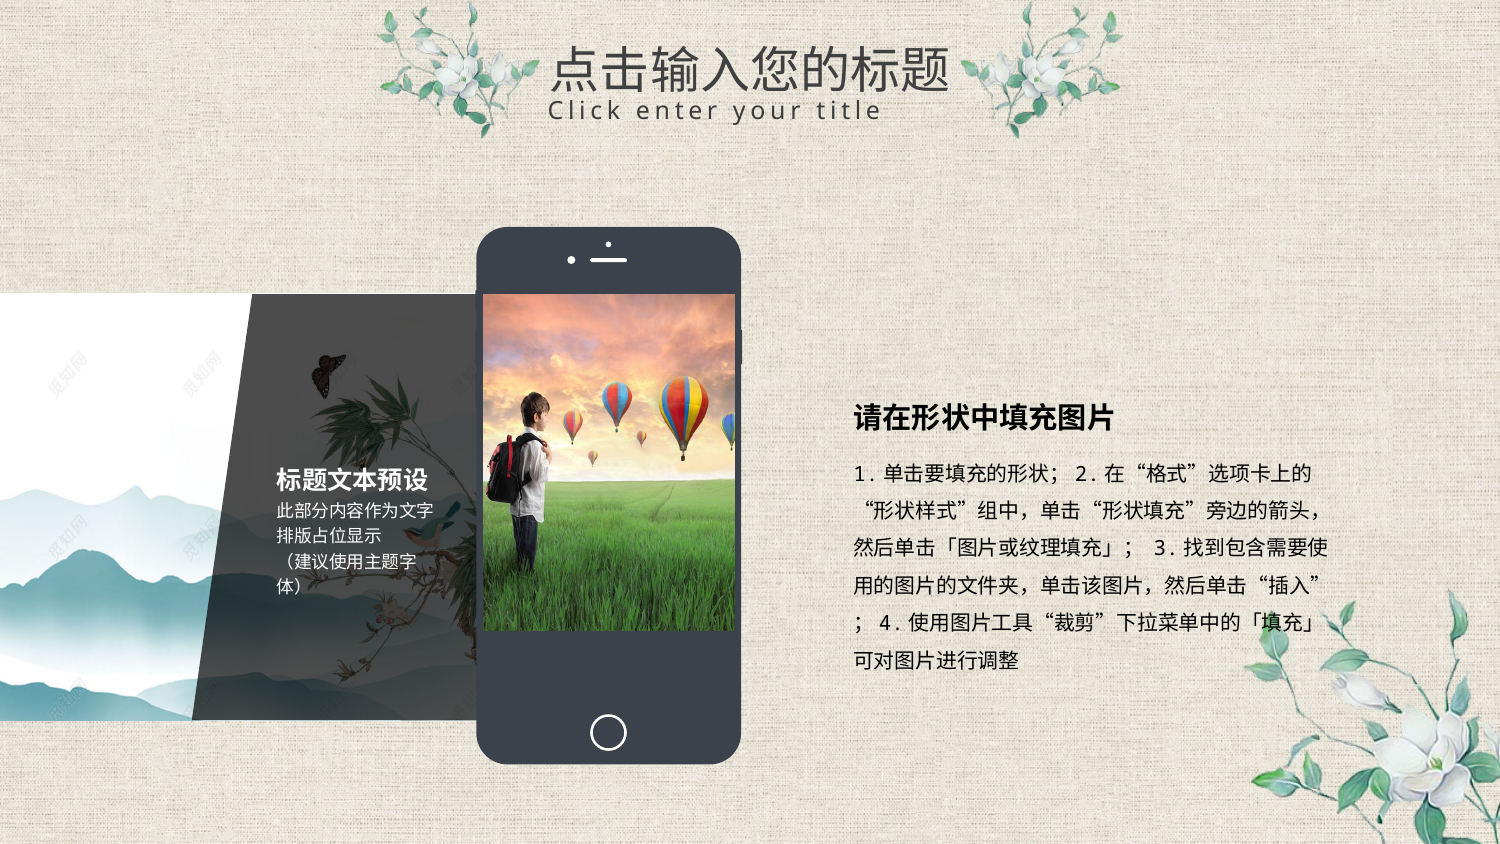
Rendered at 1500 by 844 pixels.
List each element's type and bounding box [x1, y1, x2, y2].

text_box [374, 0, 1125, 140]
text_box [191, 294, 475, 721]
text_box [0, 292, 475, 721]
text_box [265, 464, 475, 598]
picture [0, 0, 1500, 844]
text_box [838, 391, 1350, 677]
text_box [475, 226, 743, 765]
